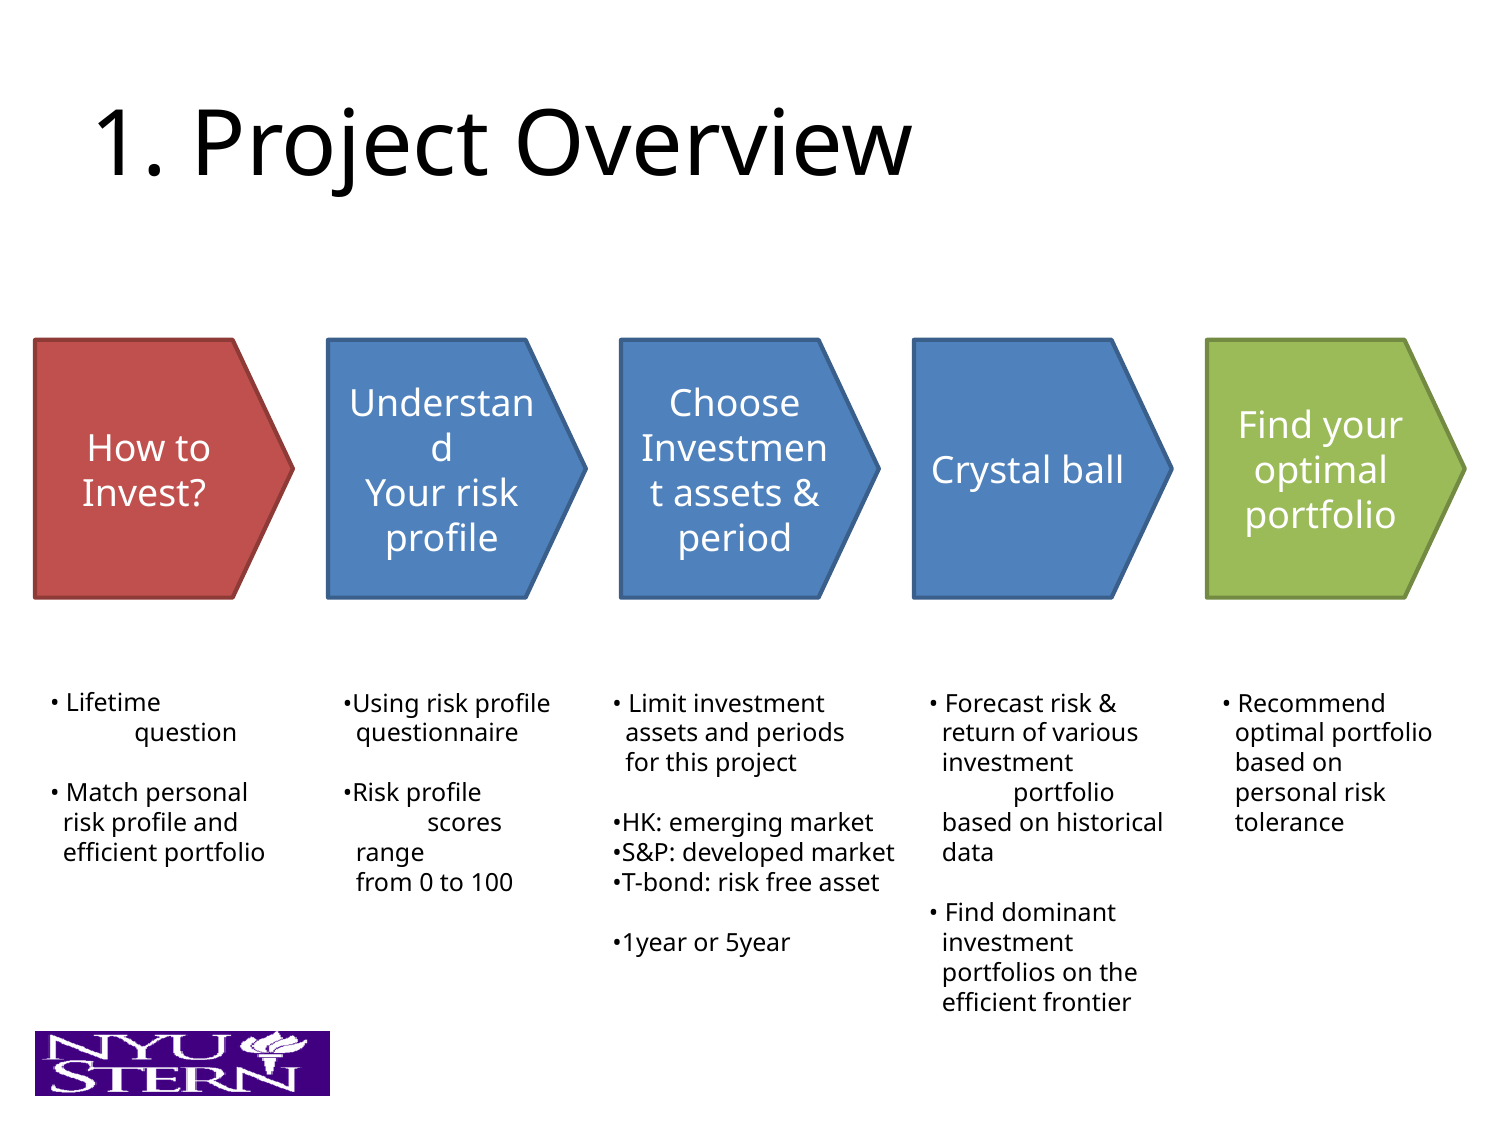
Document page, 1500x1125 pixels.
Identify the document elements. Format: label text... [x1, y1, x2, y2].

text_box How to Invest? [32, 337, 295, 600]
text_box • Limit investment assets and periods for this project •HK: emerging market •S&P: developed market •T-bond: risk free asset •1year or 5year [597, 679, 914, 1024]
picture [34, 1030, 330, 1097]
text_box Choose Investment assets & period [618, 337, 881, 600]
text_box • Recommend optimal portfolio based on personal risk tolerance [1207, 679, 1454, 890]
text_box • Lifetime question • Match personal risk profile and efficient portfolio [35, 679, 282, 919]
text_box Find your optimal portfolio [1204, 337, 1467, 600]
title 1. Project Overview [75, 45, 1425, 233]
text_box •Using risk profile questionnaire •Risk profile scores range from 0 to 100 [328, 679, 575, 949]
text_box Crystal ball [911, 337, 1174, 600]
text_box • Forecast risk & return of various investment portfolio based on historical data • Find dominant investment portfolios on the efficient frontier [914, 679, 1196, 1069]
text_box Understand Your risk profile [325, 337, 588, 600]
